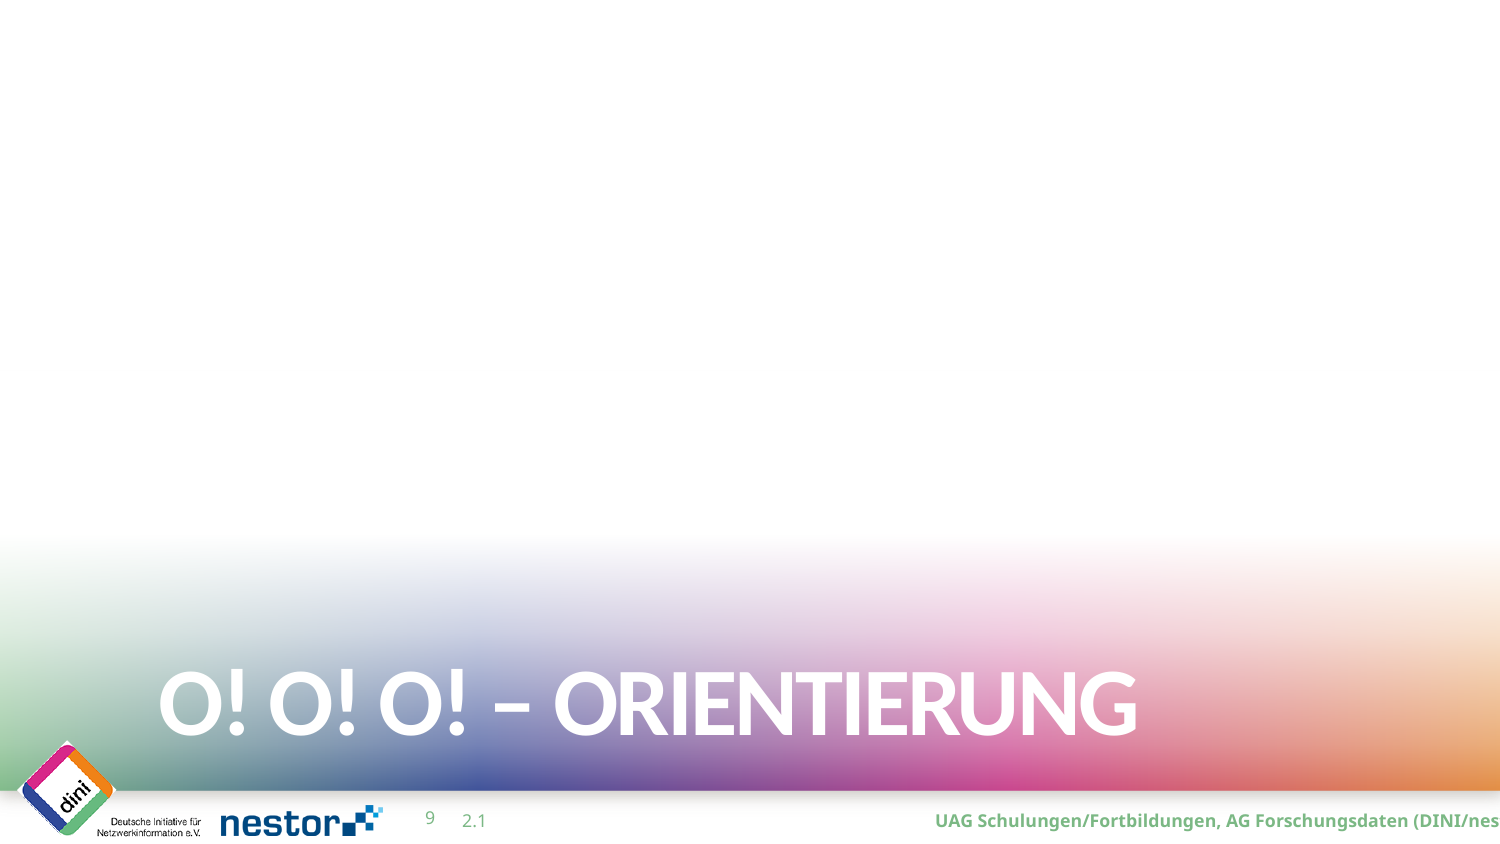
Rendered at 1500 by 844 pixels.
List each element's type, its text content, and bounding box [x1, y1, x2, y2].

slide_number 8 [406, 801, 454, 841]
text_box 2.1 [433, 801, 502, 838]
picture [0, 368, 1500, 844]
title O! O! O! – Orientierung [149, 604, 1495, 765]
